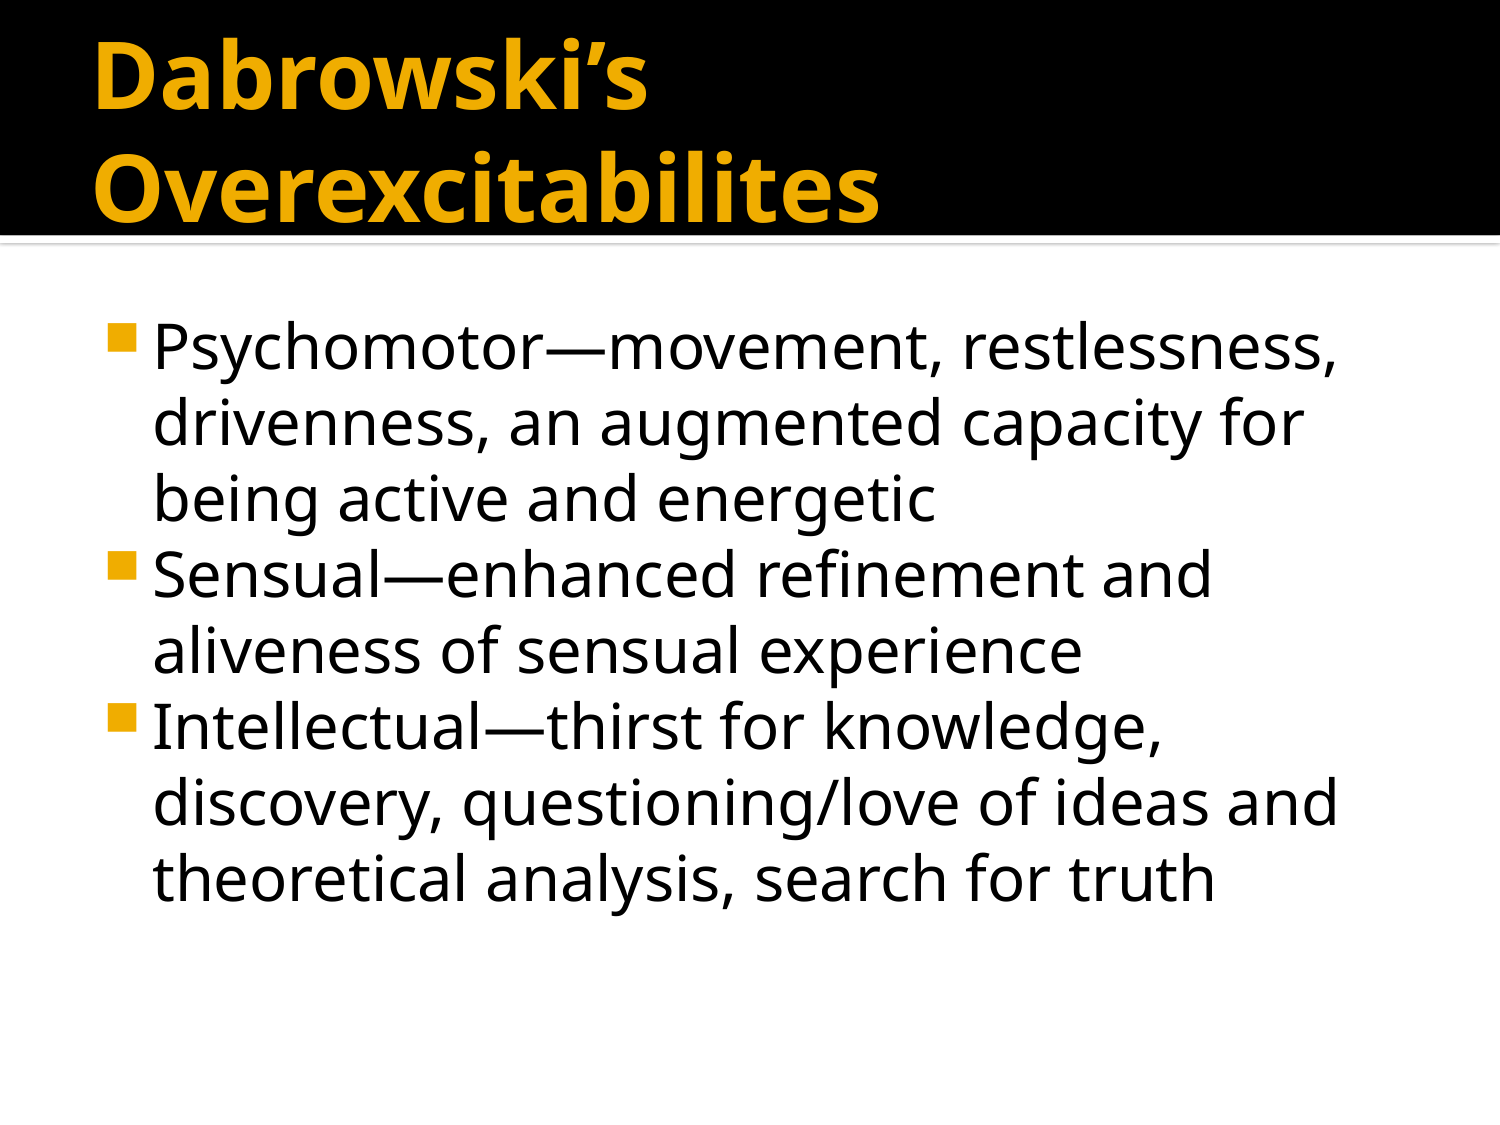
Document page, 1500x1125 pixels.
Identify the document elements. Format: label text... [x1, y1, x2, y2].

title Dabrowski’s Overexcitabilites [75, 25, 1425, 231]
list Psychomotor—movement, restlessness, drivenness, an augmented capacity for being active and energetic Sensual—enhanced refinement and aliveness of sensual experience Intellectual—thirst for knowledge, discovery, questioning/love of ideas and theoretical analysis, search for truth [75, 291, 1425, 1050]
